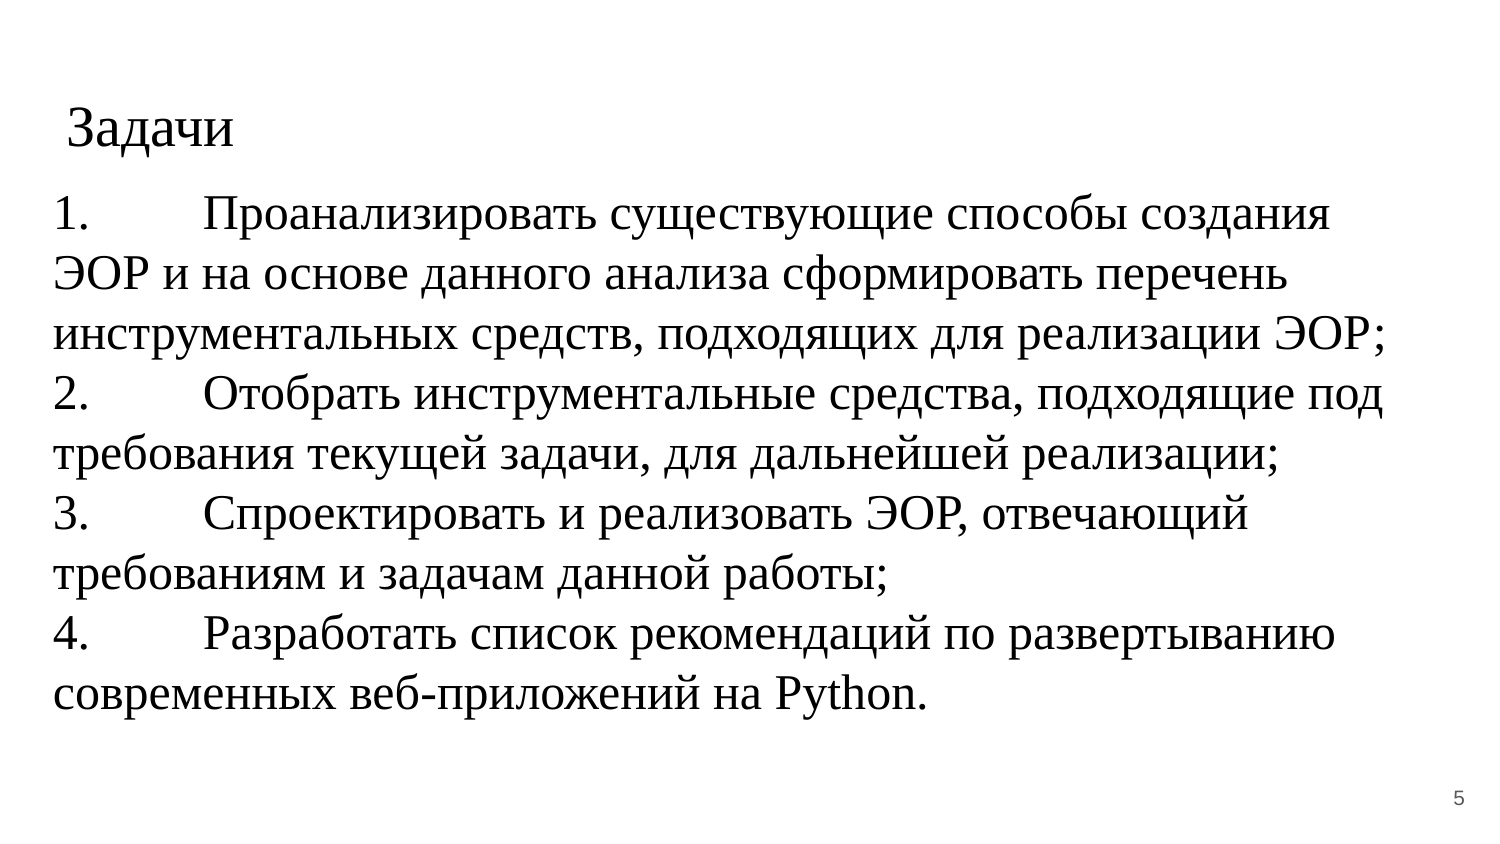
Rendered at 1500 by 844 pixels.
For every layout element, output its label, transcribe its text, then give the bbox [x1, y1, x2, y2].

list 1. Проанализировать существующие способы создания ЭОР и на основе данного анализа сформировать перечень инструментальных средств, подходящих для реализации ЭОР; 2. Отобрать инструментальные средства, подходящие под требования текущей задачи, для дальнейшей реализации; 3. Спроектировать и реализовать ЭОР, отвечающий требованиям и задачам данной работы; 4. Разработать список рекомендаций по развертыванию современных веб-приложений на Python. [37, 164, 1404, 792]
slide_number 5 [1389, 764, 1480, 830]
title Задачи [51, 72, 1449, 167]
